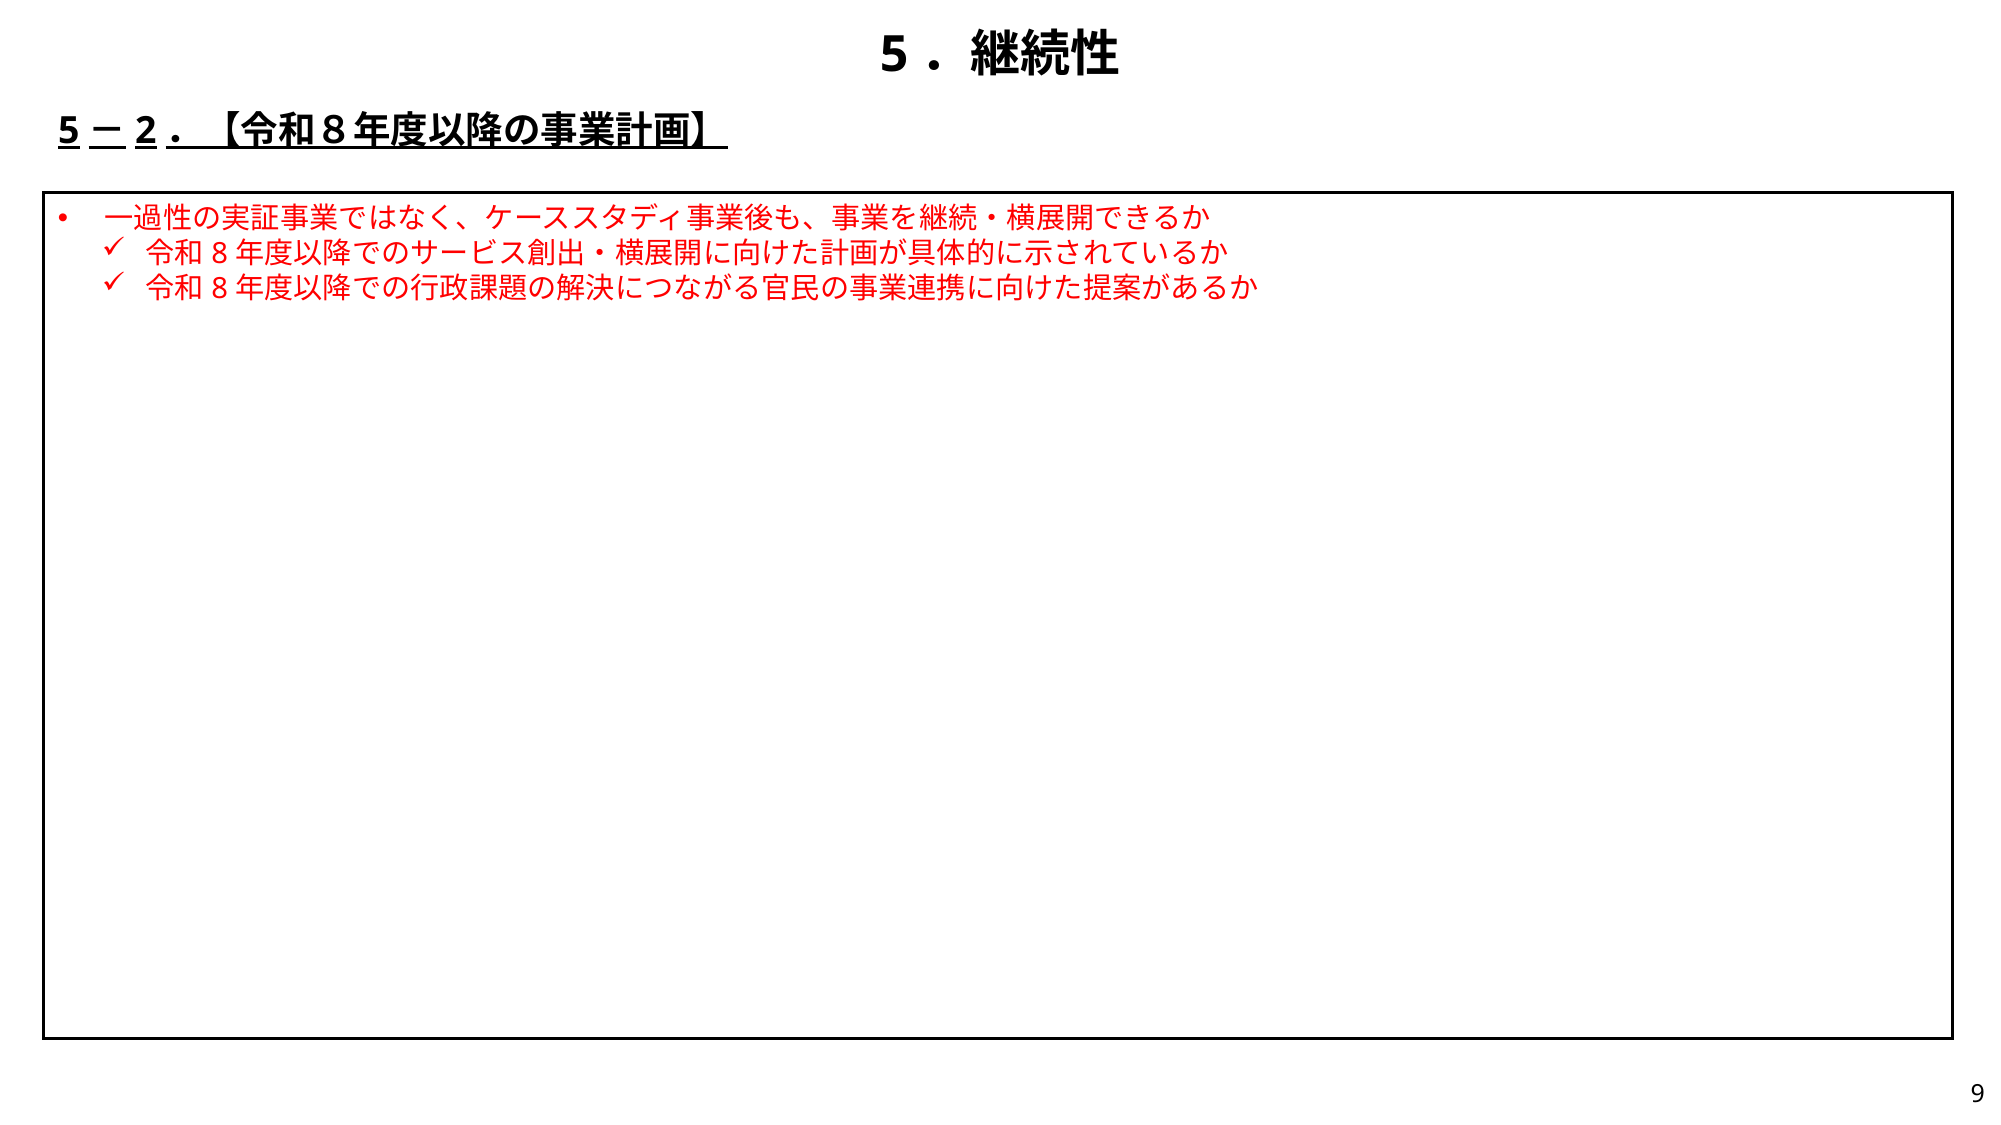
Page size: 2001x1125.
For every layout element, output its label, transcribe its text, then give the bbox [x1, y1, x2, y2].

text_box 5－2．【令和８年度以降の事業計画】 [43, 103, 1580, 159]
text_box 一過性の実証事業ではなく、ケーススタディ事業後も、事業を継続・横展開できるか 令和8年度以降でのサービス創出・横展開に向けた計画が具体的に示されているか 令和8年度以降での行政課題の解決につながる官民の事業連携に向けた提案があるか [42, 191, 1953, 1039]
text_box 8 [1634, 1065, 2000, 1125]
title 5．継続性 [187, 9, 1813, 102]
